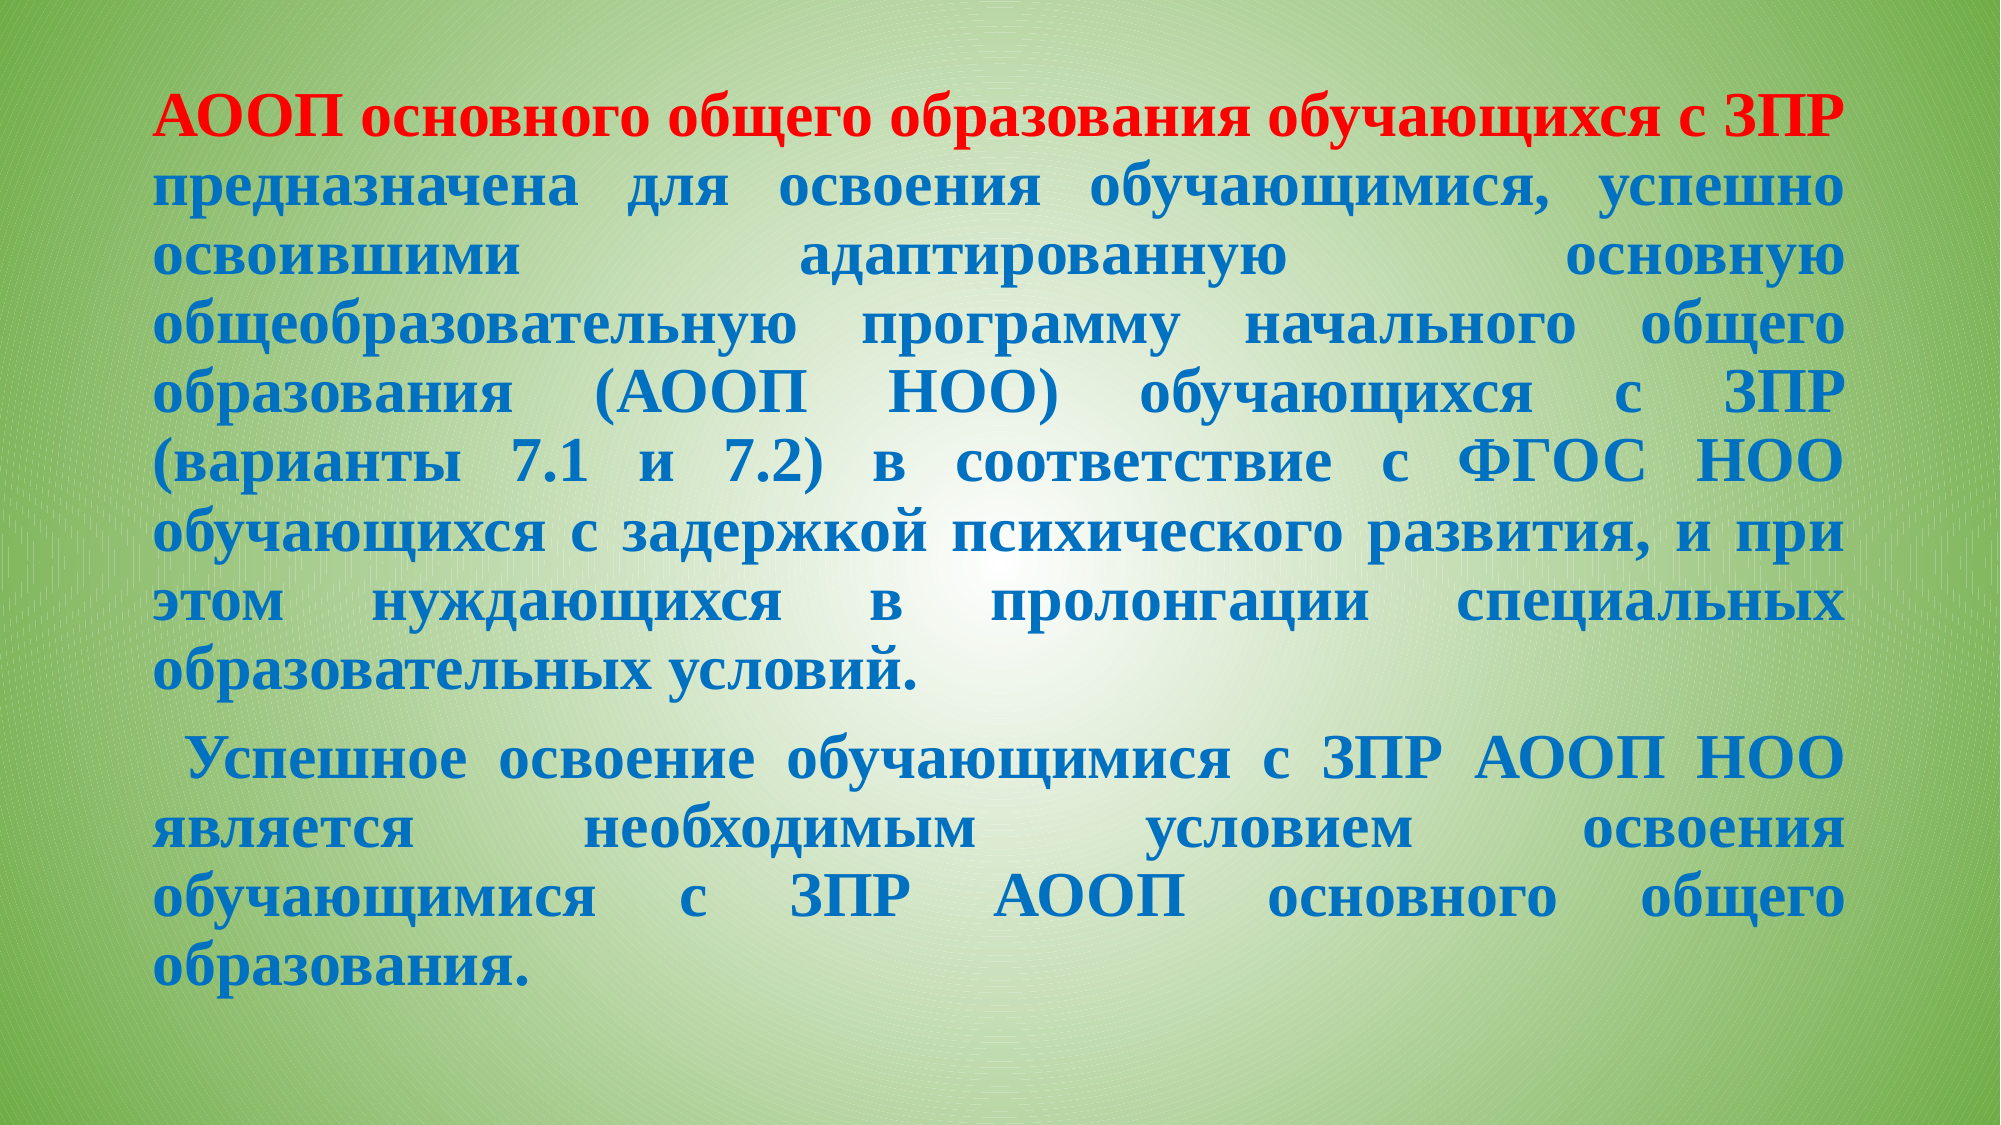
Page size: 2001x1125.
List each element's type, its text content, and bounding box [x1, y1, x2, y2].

list АООП основного общего образования обучающихся с ЗПР предназначена для освоения обучающимися, успешно освоившими адаптированную основную общеобразовательную программу начального общего образования (АООП НОО) обучающихся с ЗПР (варианты 7.1 и 7.2) в соответствие с ФГОС НОО обучающихся с задержкой психического развития, и при этом нуждающихся в пролонгации специальных образовательных условий. Успешное освоение обучающимися с ЗПР АООП НОО является необходимым условием освоения обучающимися с ЗПР АООП основного общего образования. [137, 73, 1863, 1014]
